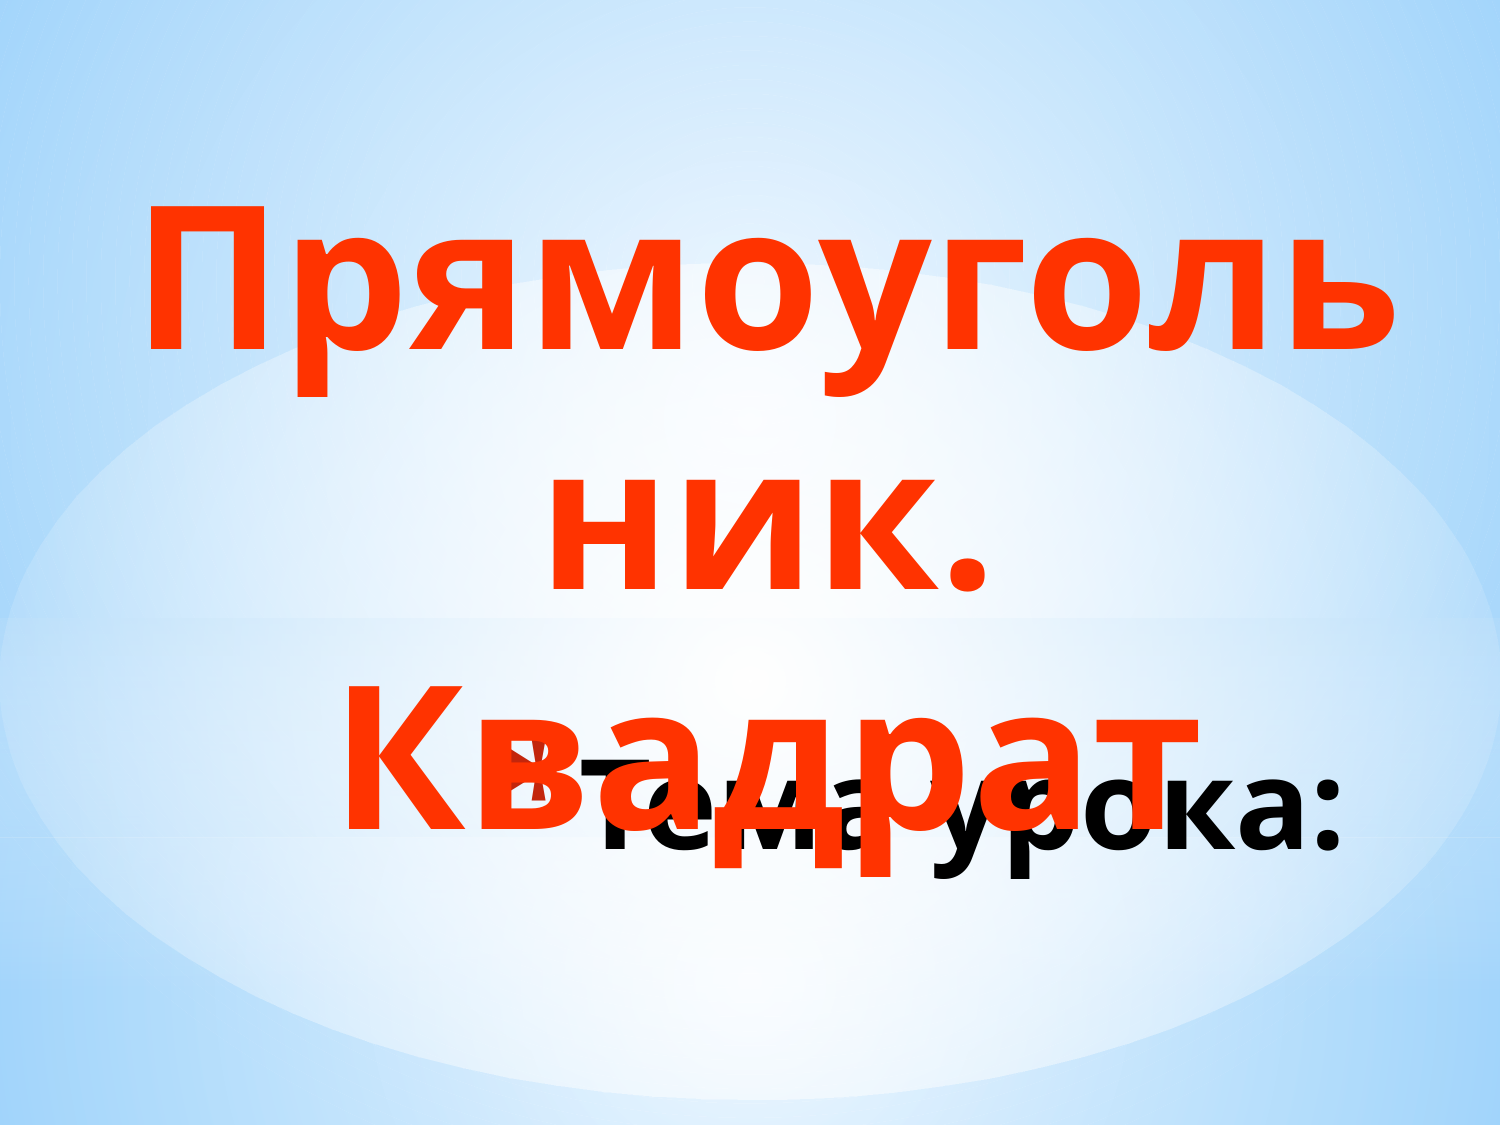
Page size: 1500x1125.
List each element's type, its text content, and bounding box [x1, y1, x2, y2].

text_box Прямоугольник. Квадрат [64, 267, 1471, 752]
title Тема урока: [294, 752, 1363, 905]
